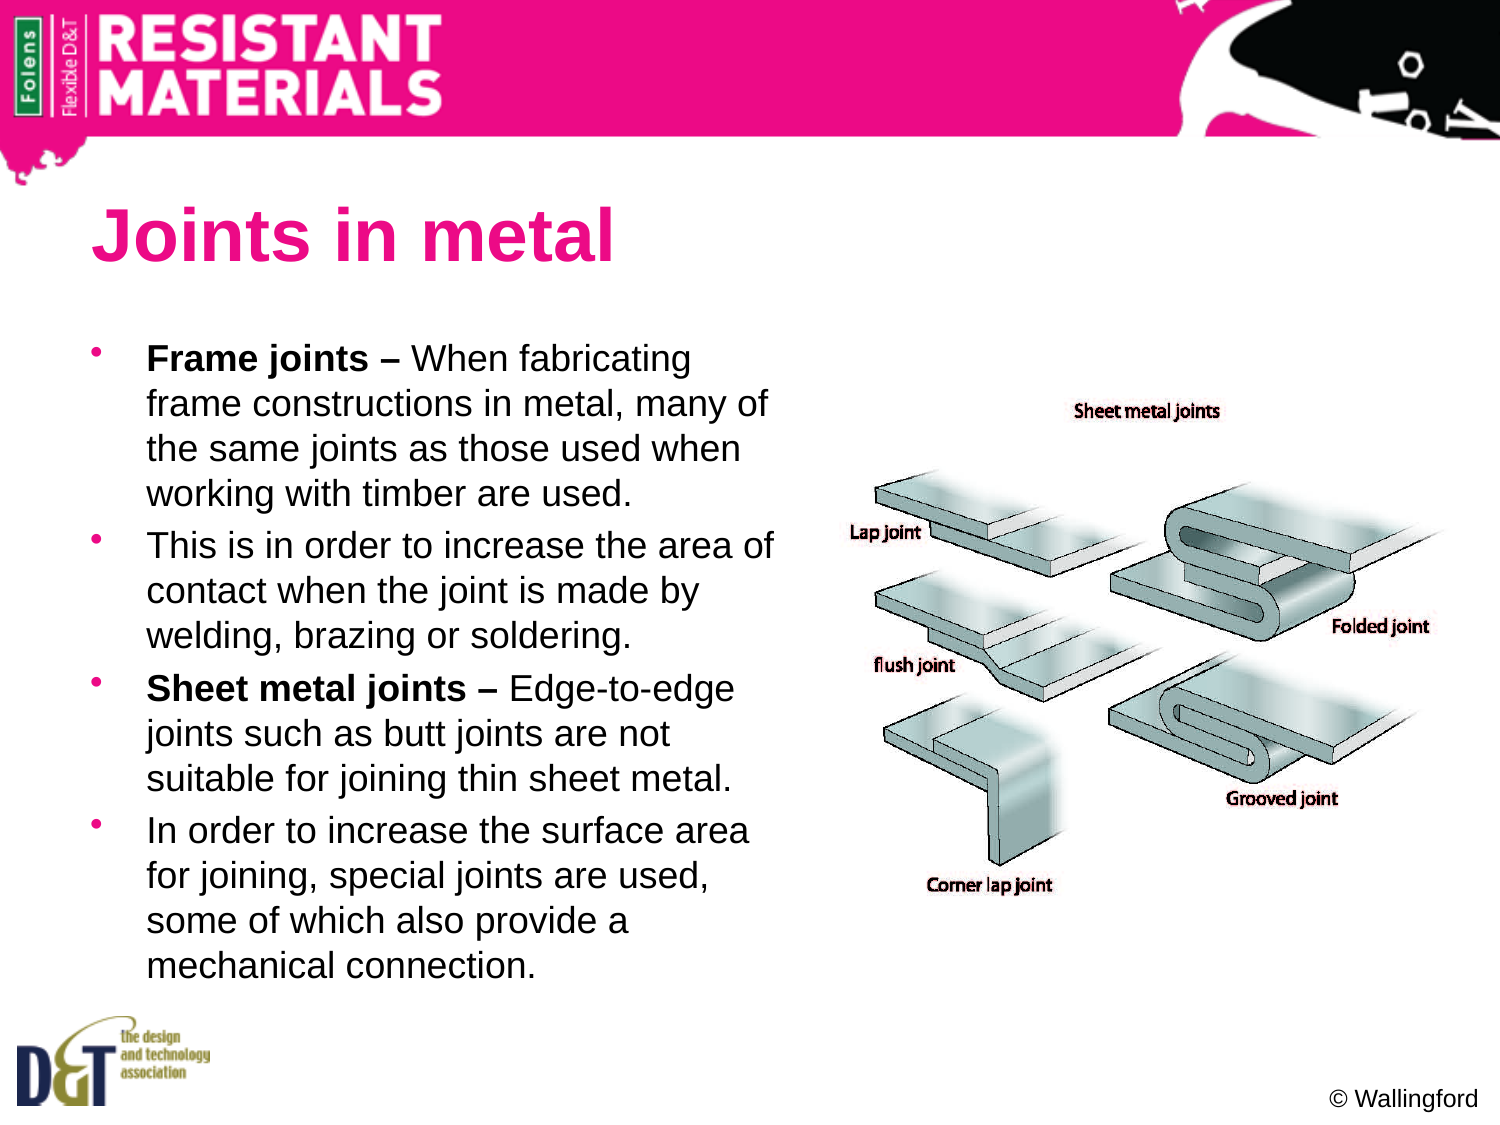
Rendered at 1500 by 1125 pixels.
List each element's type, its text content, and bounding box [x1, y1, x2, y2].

title Joints in metal [76, 160, 1427, 301]
picture [0, 0, 1500, 1125]
list Frame joints – When fabricating frame constructions in metal, many of the same joints as those used when working with timber are used. This is in order to increase the area of contact when the joint is made by welding, brazing or soldering. Sheet metal joints – Edge-to-edge joints such as butt joints are not suitable for joining thin sheet metal. In order to increase the surface area for joining, special joints are used, some of which also provide a mechanical connection. [75, 326, 810, 1005]
text_box © Wallingford [1257, 1074, 1495, 1125]
